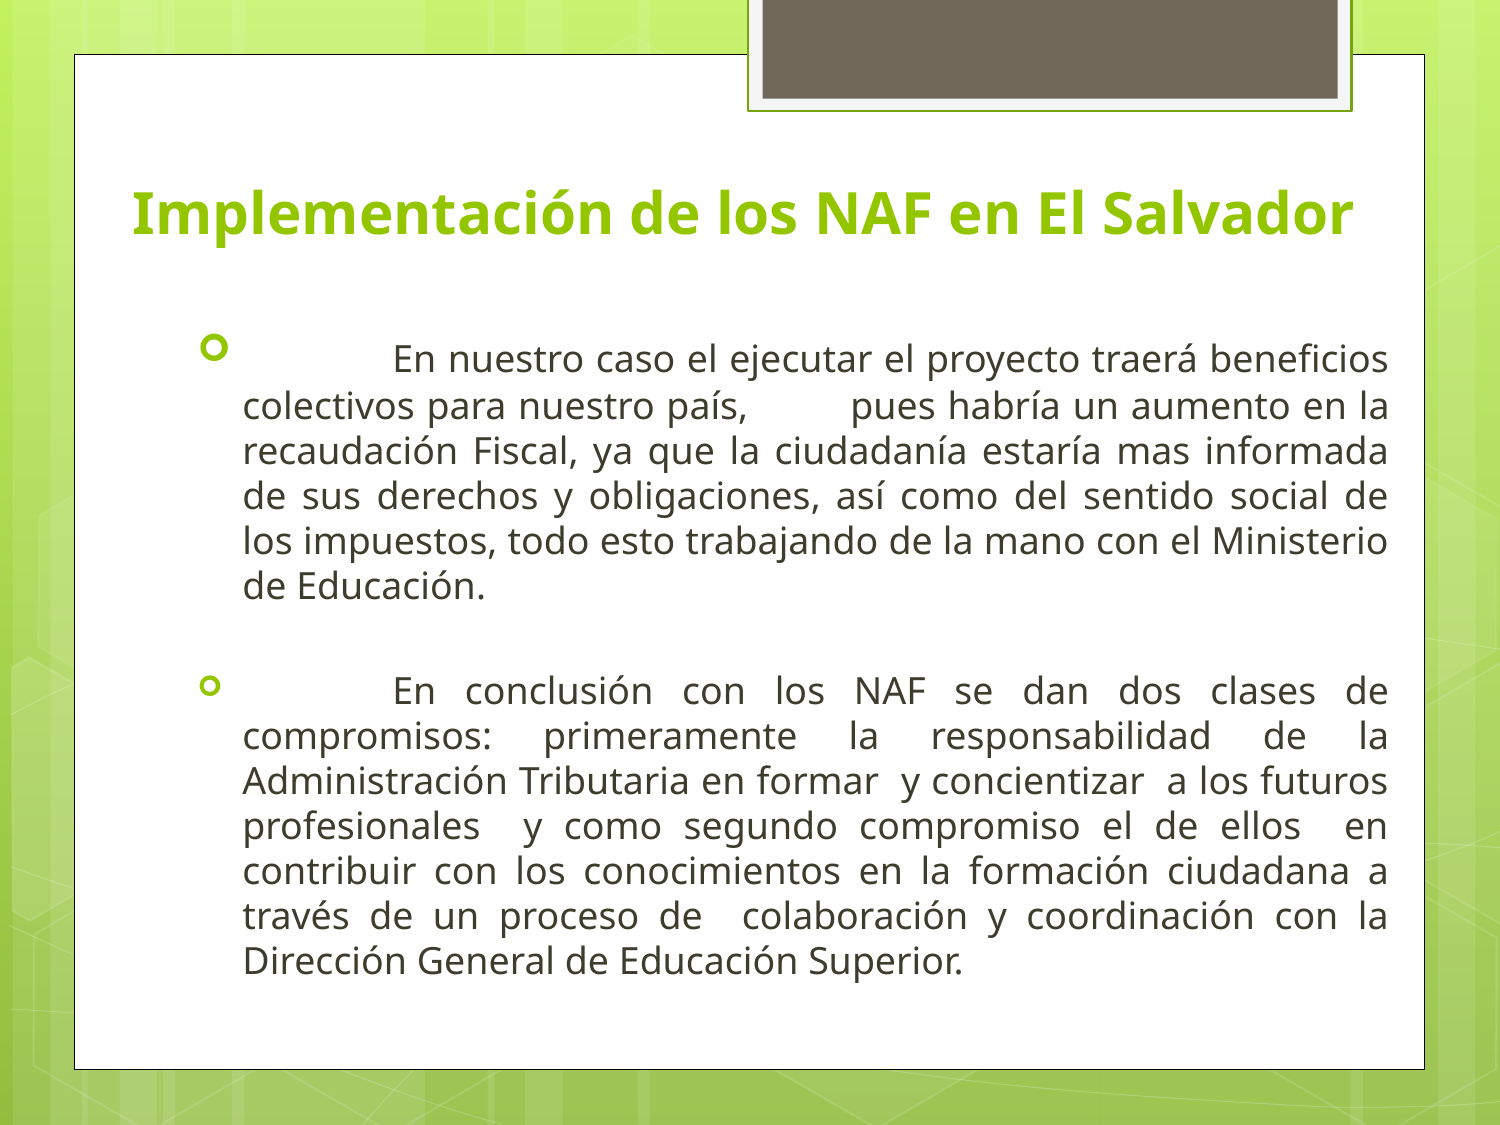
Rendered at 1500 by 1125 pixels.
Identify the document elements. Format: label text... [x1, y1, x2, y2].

title Implementación de los NAF en El Salvador [76, 66, 1412, 254]
list En nuestro caso el ejecutar el proyecto traerá beneficios colectivos para nuestro país, pues habría un aumento en la recaudación Fiscal, ya que la ciudadanía estaría mas informada de sus derechos y obligaciones, así como del sentido social de los impuestos, todo esto trabajando de la mano con el Ministerio de Educación. En conclusión con los NAF se dan dos clases de compromisos: primeramente la responsabilidad de la Administración Tributaria en formar y concientizar a los futuros profesionales y como segundo compromiso el de ellos en contribuir con los conocimientos en la formación ciudadana a través de un proceso de colaboración y coordinación con la Dirección General de Educación Superior. [171, 314, 1405, 1051]
